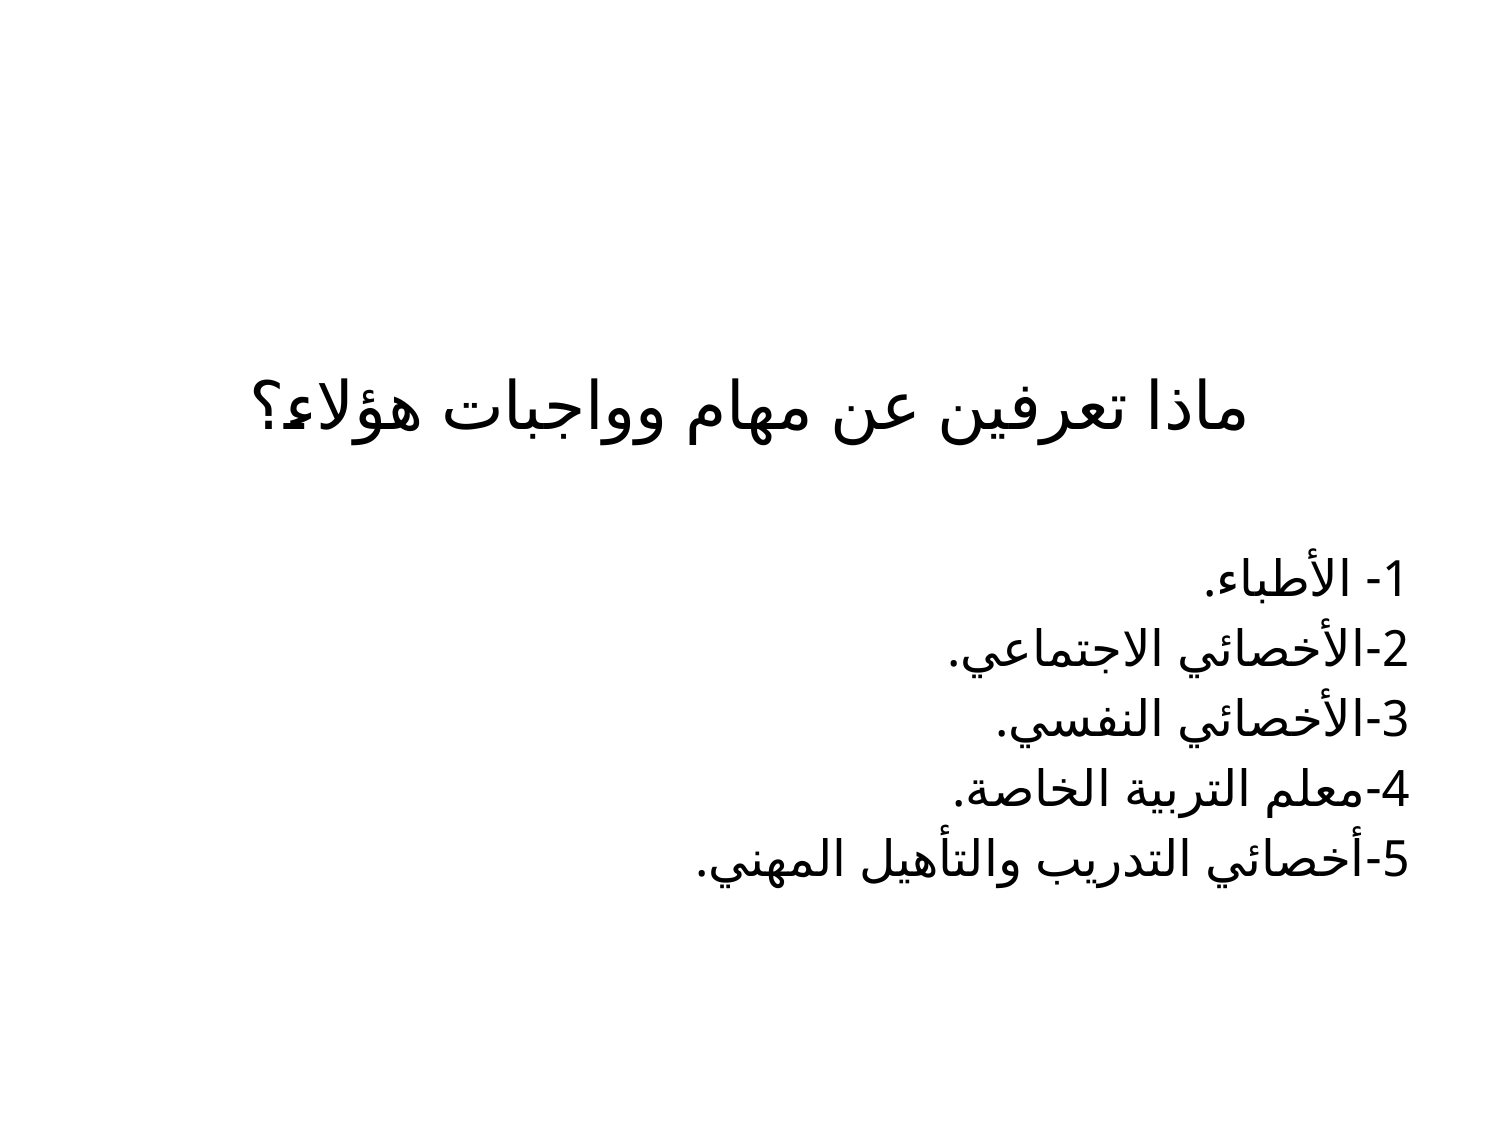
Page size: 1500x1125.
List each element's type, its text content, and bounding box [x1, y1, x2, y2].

list ماذا تعرفين عن مهام وواجبات هؤلاء؟ 1- الأطباء. 2-الأخصائي الاجتماعي. 3-الأخصائي النفسي. 4-معلم التربية الخاصة. 5-أخصائي التدريب والتأهيل المهني. [75, 262, 1425, 1005]
